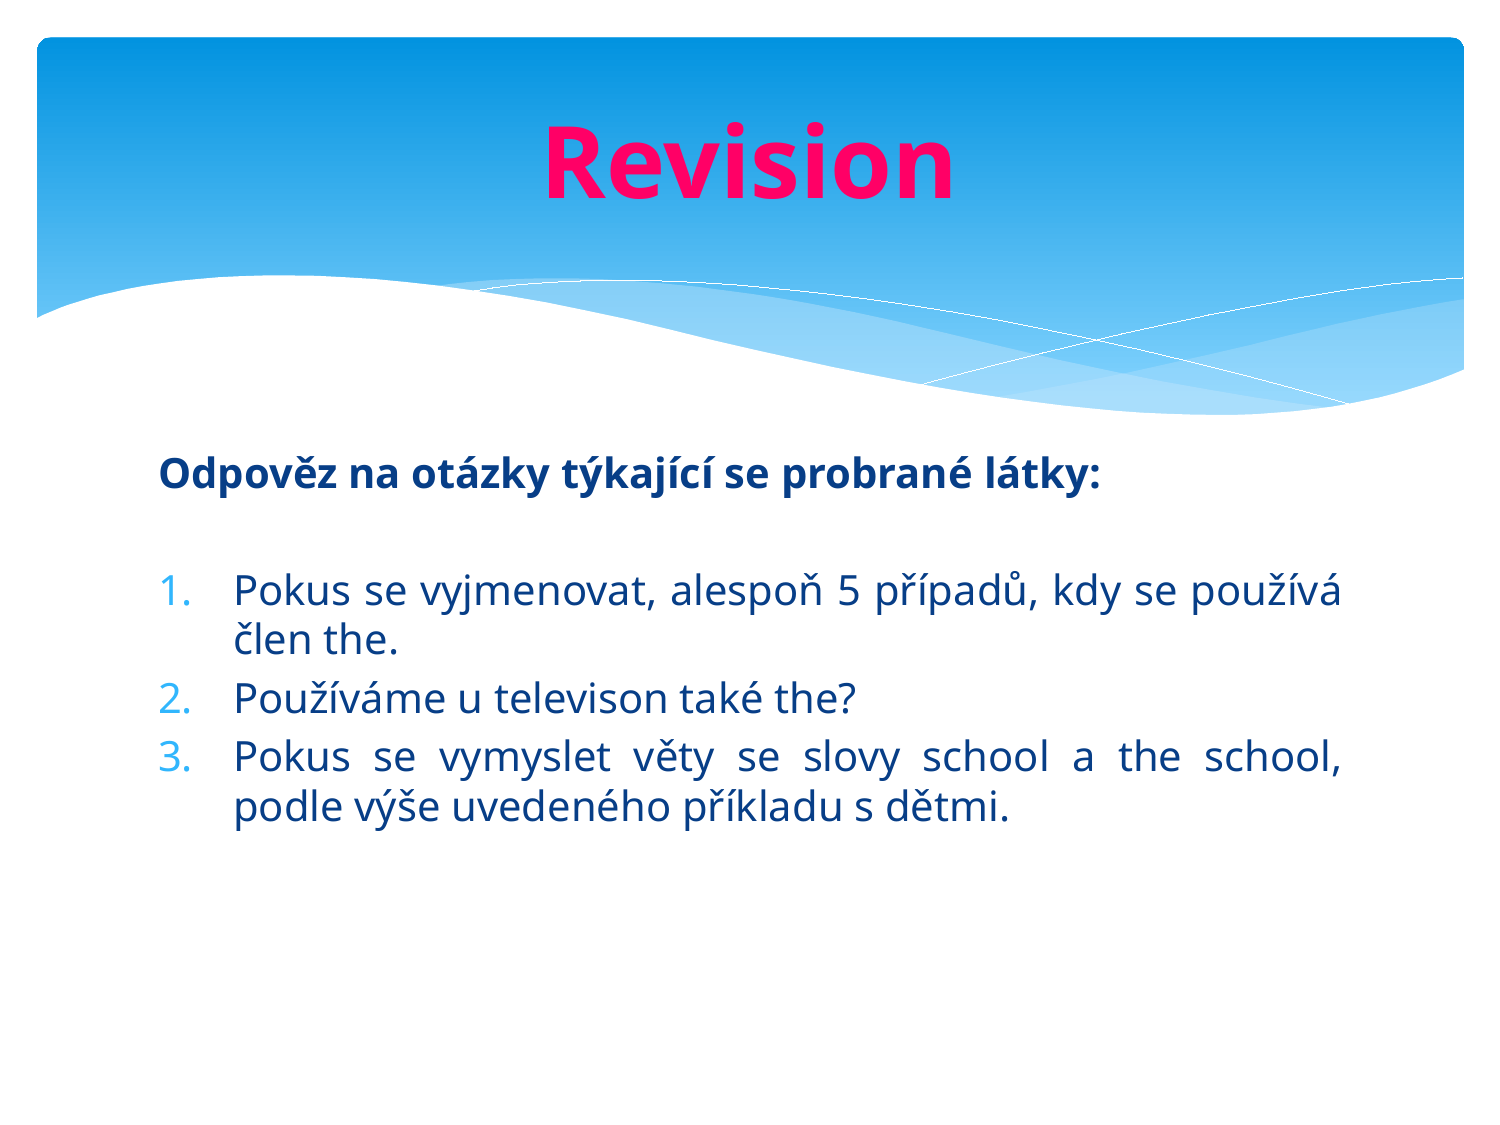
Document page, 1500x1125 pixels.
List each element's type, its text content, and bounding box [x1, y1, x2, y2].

title Revision [75, 55, 1425, 261]
list Odpověz na otázky týkající se probrané látky: Pokus se vyjmenovat, alespoň 5 případů, kdy se používá člen the. Používáme u televison také the? Pokus se vymyslet věty se slovy school a the school, podle výše uvedeného příkladu s dětmi. [143, 438, 1359, 1005]
